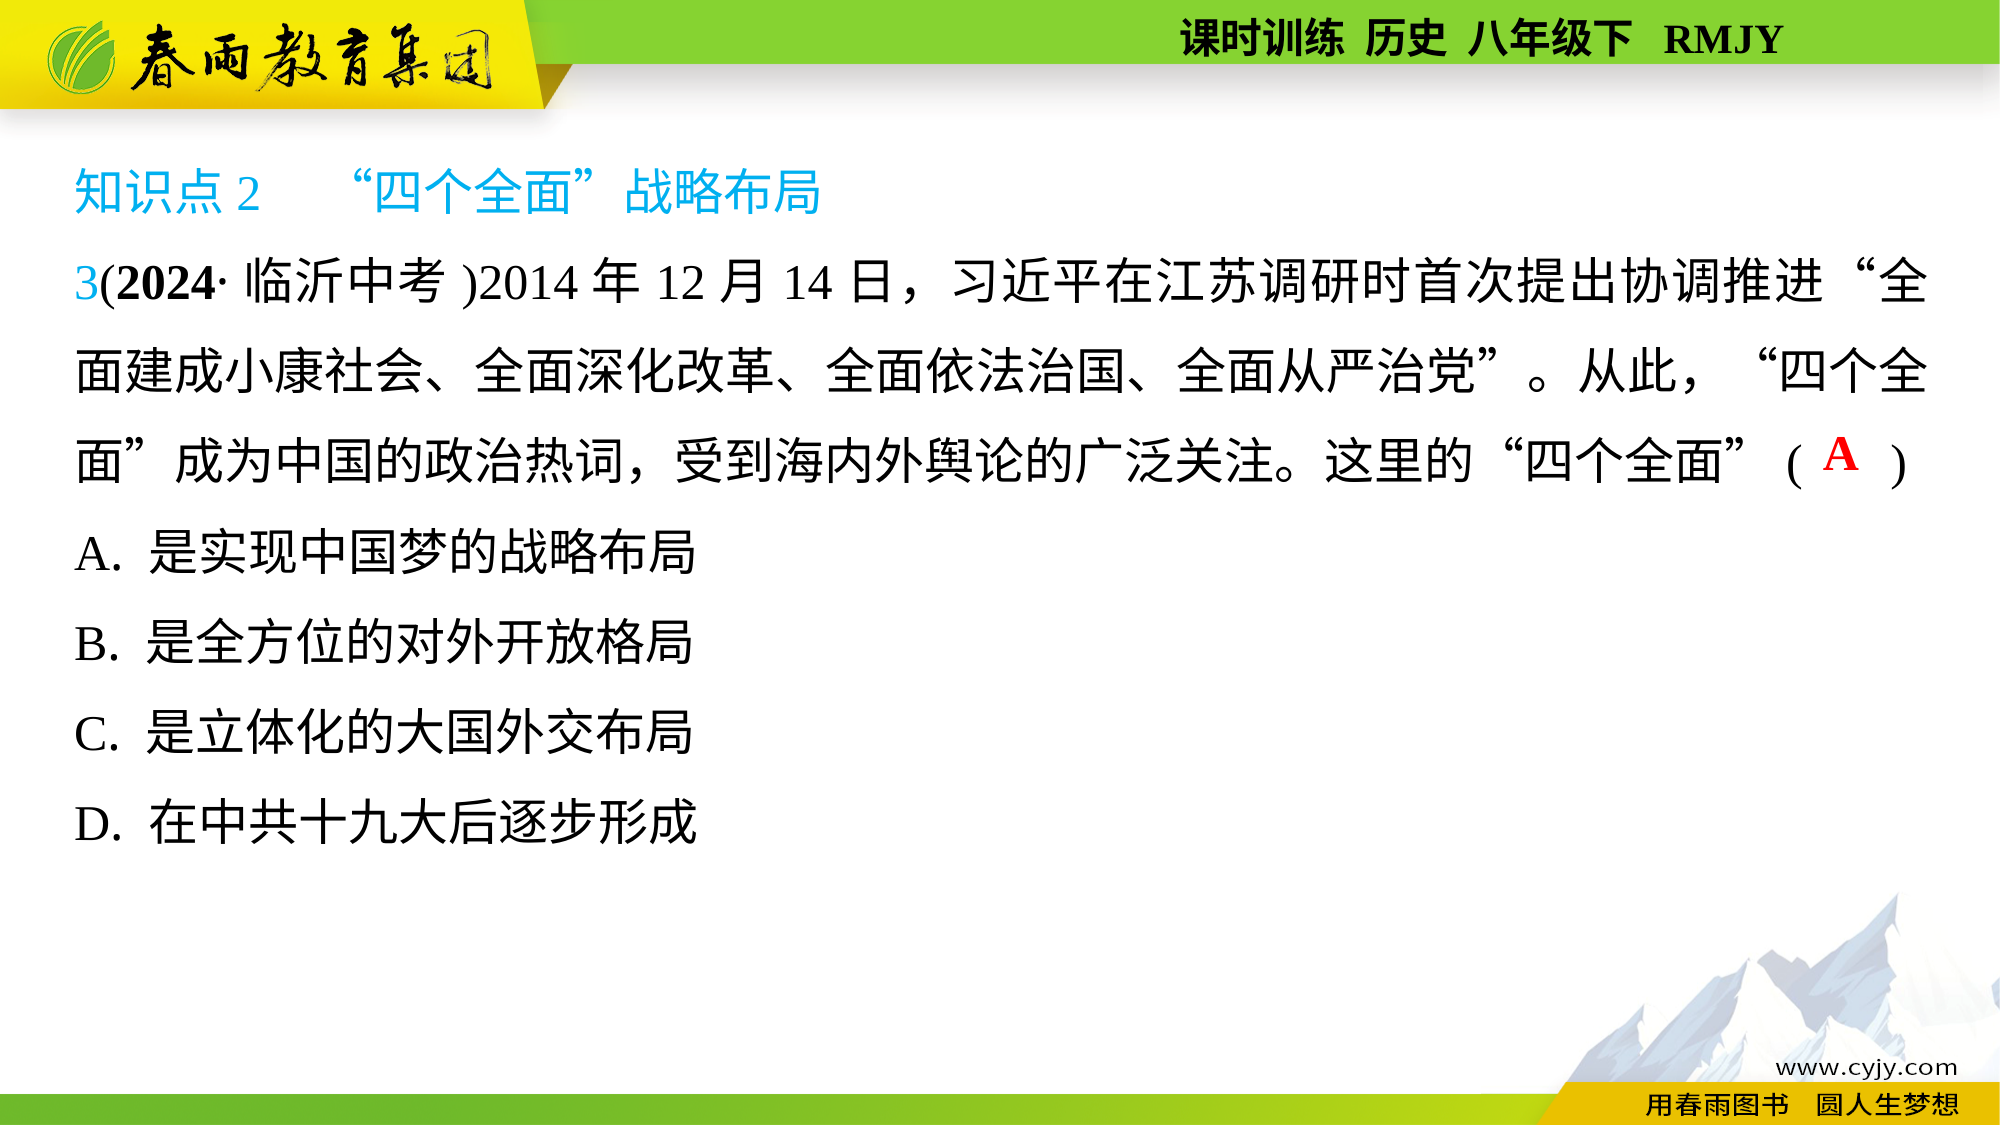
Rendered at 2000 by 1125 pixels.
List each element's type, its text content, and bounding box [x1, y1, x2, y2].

text_box A [1808, 413, 1874, 489]
picture [0, 0, 2000, 1125]
list 知识点2 “四个全面”战略布局 3(2024·临沂中考)2014年12月14日，习近平在江苏调研时首次提出协调推进“全面建成小康社会、全面深化改革、全面依法治国、全面从严治党”。从此，“四个全面”成为中国的政治热词，受到海内外舆论的广泛关注。这里的“四个全面”( ) A. 是实现中国梦的战略布局 B. 是全方位的对外开放格局 C. 是立体化的大国外交布局 D. 在中共十九大后逐步形成 [59, 122, 1944, 854]
